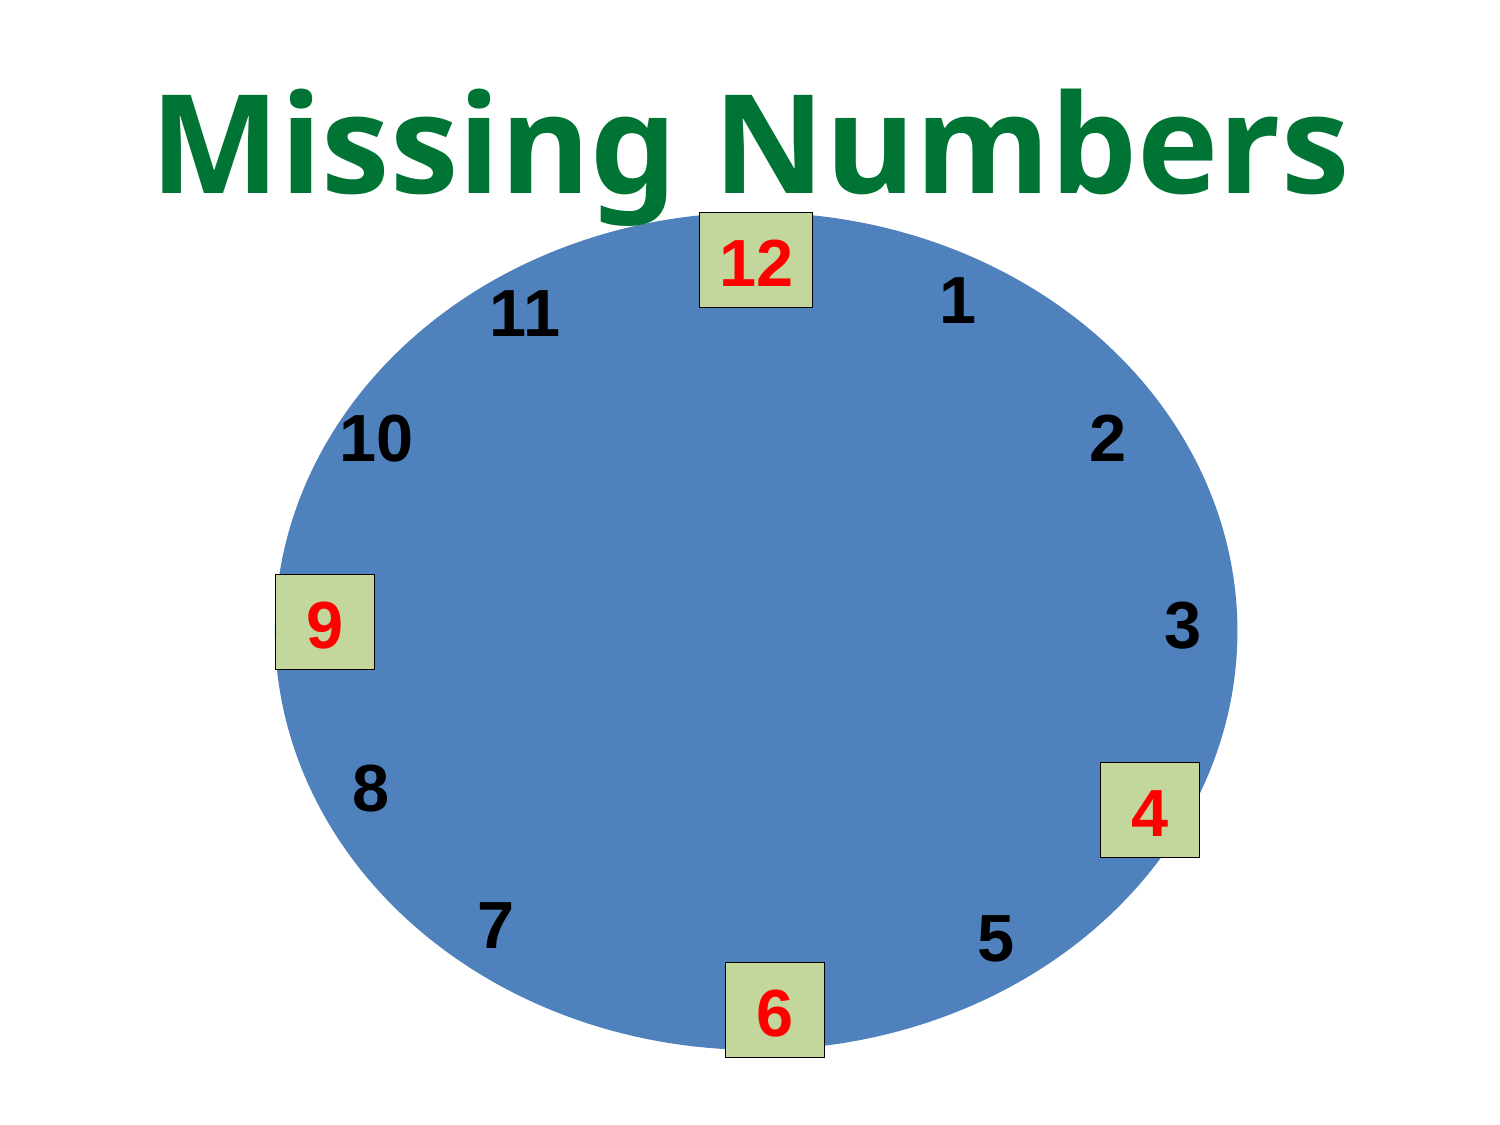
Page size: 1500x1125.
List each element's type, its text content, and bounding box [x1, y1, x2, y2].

text_box 12 [699, 212, 813, 308]
text_box 8 [337, 737, 438, 833]
text_box 3 [1149, 574, 1250, 670]
text_box 4 [1100, 762, 1200, 858]
text_box 1 [924, 249, 1025, 345]
text_box 6 [725, 962, 825, 1058]
text_box 2 [1074, 387, 1175, 483]
text_box 9 [275, 574, 375, 670]
text_box 5 [962, 887, 1063, 983]
text_box 7 [462, 874, 563, 970]
text_box 11 [474, 262, 588, 358]
title Missing Numbers [75, 45, 1425, 233]
text_box [272, 233, 1238, 1052]
text_box 10 [324, 387, 438, 483]
